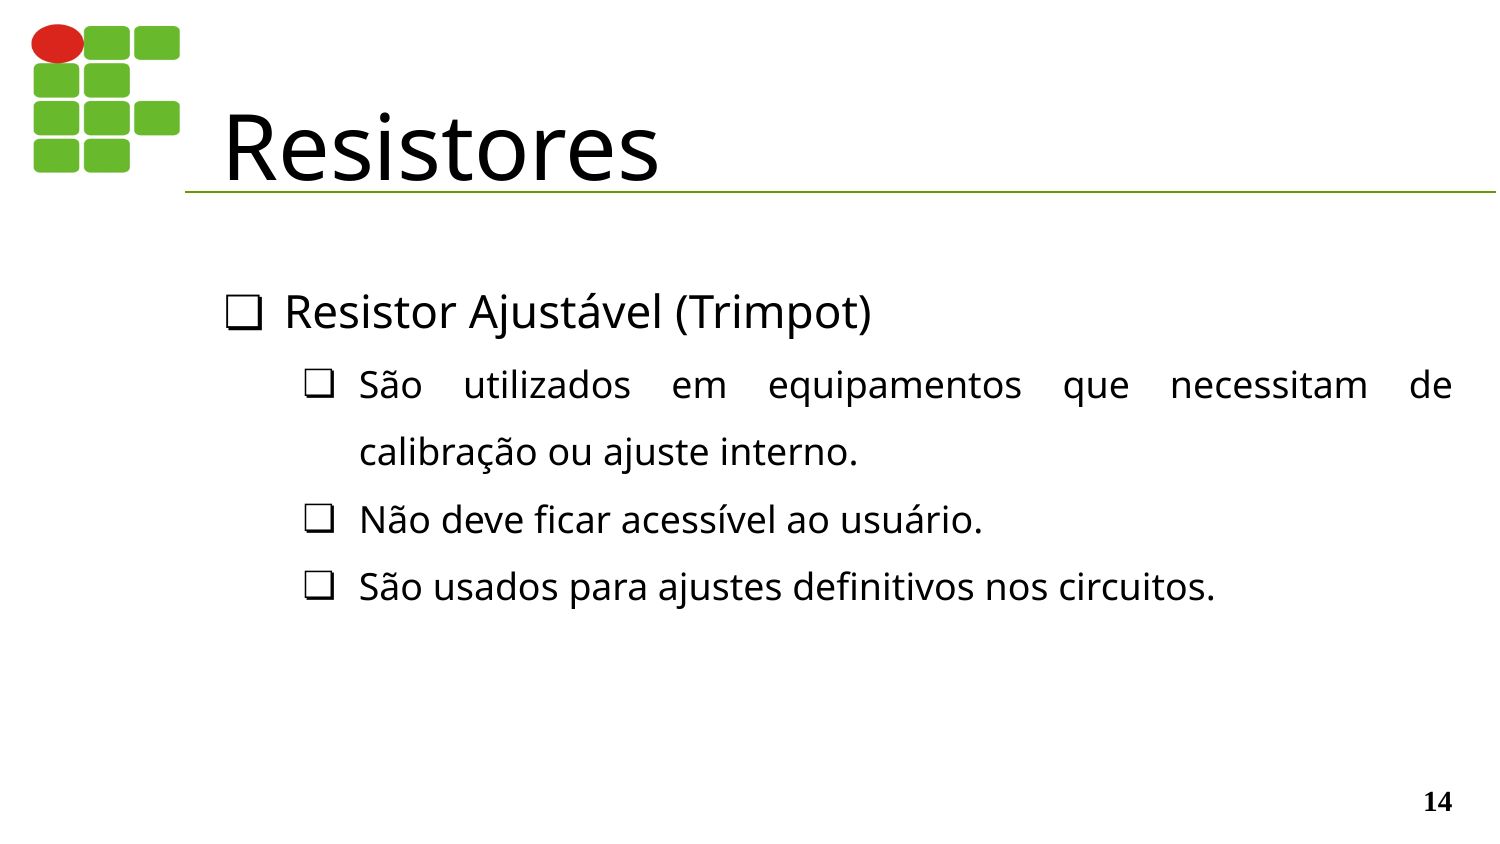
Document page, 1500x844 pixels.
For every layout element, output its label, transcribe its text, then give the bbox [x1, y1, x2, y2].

list Resistor Ajustável (Trimpot) São utilizados em equipamentos que necessitam de calibração ou ajuste interno. Não deve ficar acessível ao usuário. São usados para ajustes definitivos nos circuitos. [193, 248, 1469, 612]
picture [29, 23, 182, 174]
title Resistores [206, 26, 1468, 207]
text_box ‹#› [1155, 768, 1468, 825]
